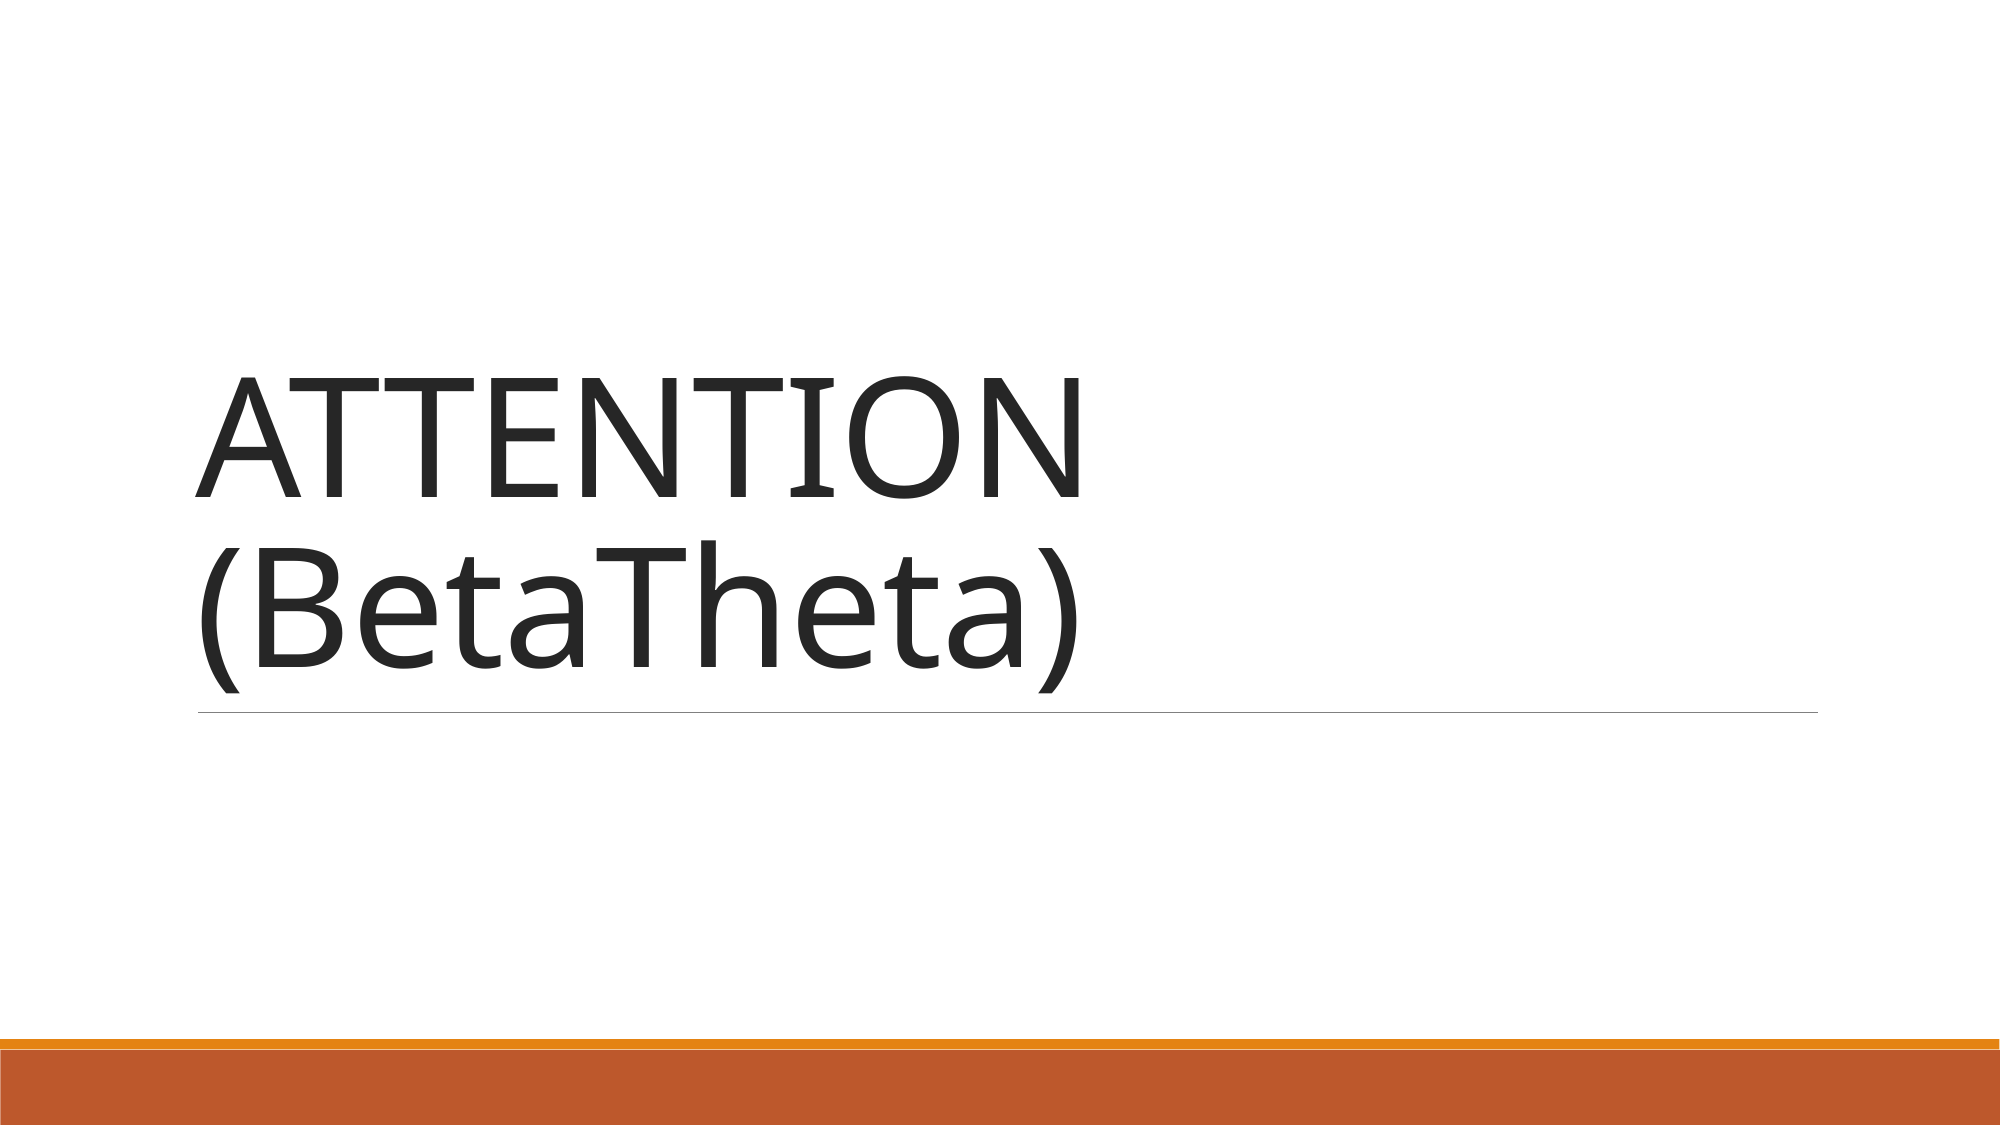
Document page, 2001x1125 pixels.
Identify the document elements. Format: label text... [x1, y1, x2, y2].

title ATTENTION (BetaTheta) [180, 124, 1830, 710]
